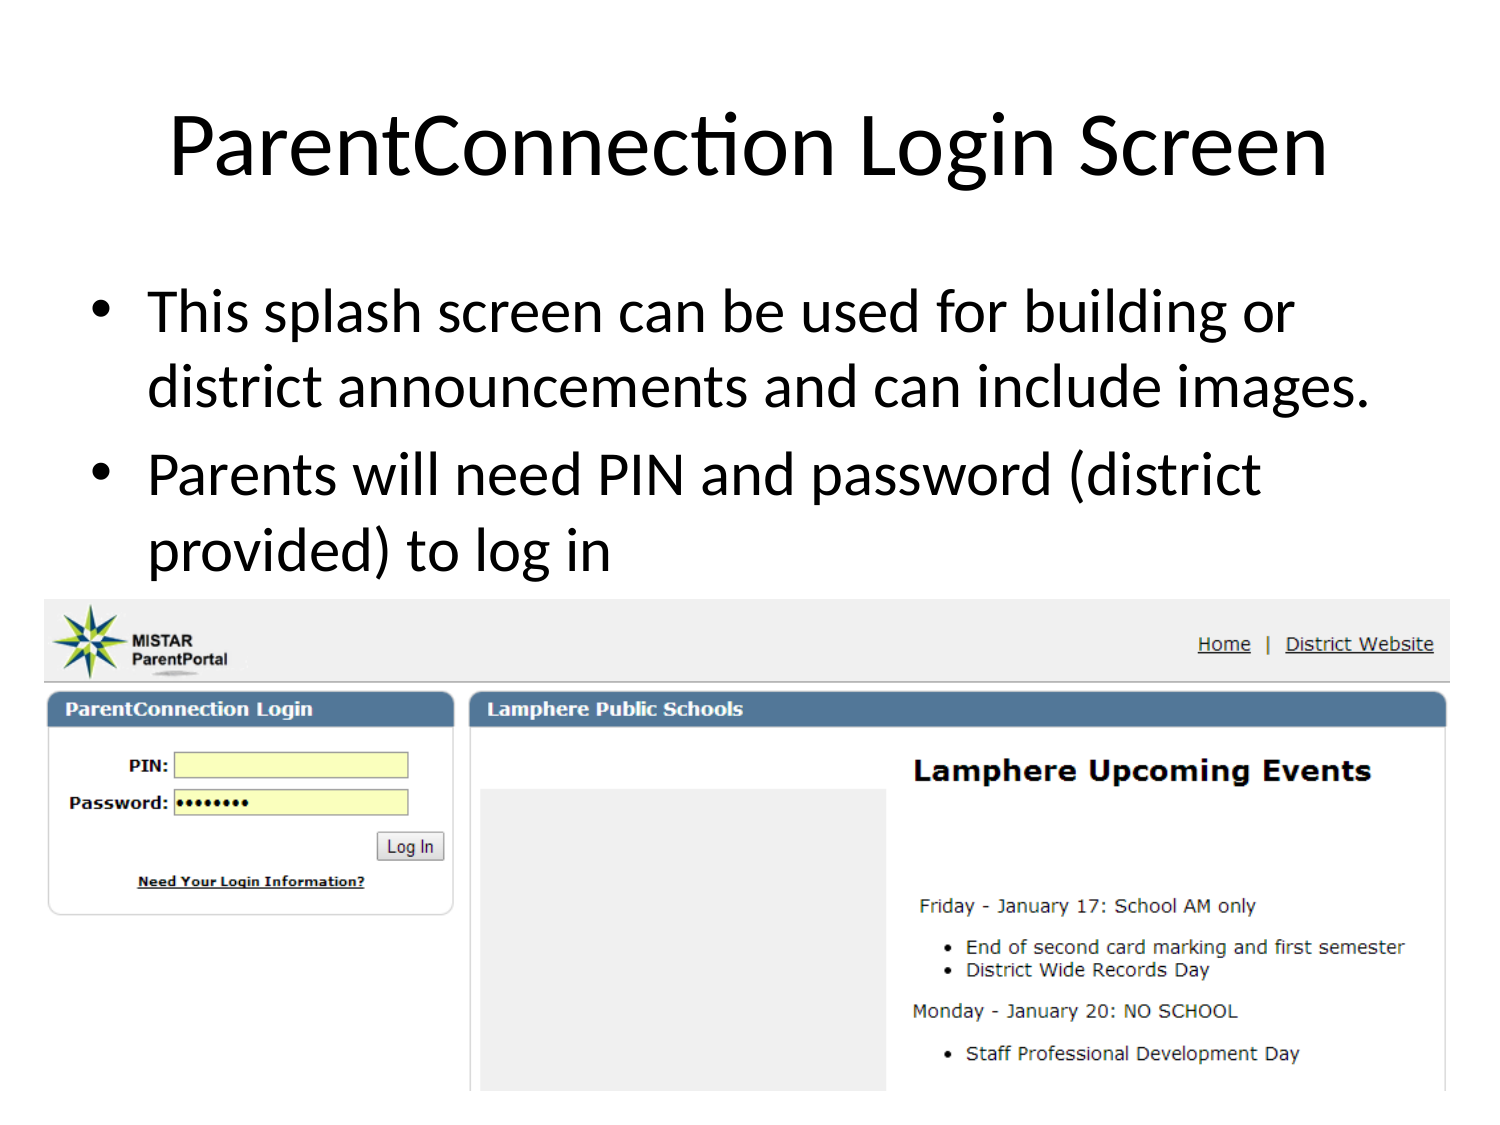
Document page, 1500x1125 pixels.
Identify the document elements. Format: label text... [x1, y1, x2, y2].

title ParentConnection Login Screen [75, 45, 1425, 233]
list This splash screen can be used for building or district announcements and can include images. Parents will need PIN and password (district provided) to log in [75, 262, 1425, 598]
picture [44, 599, 1451, 1091]
